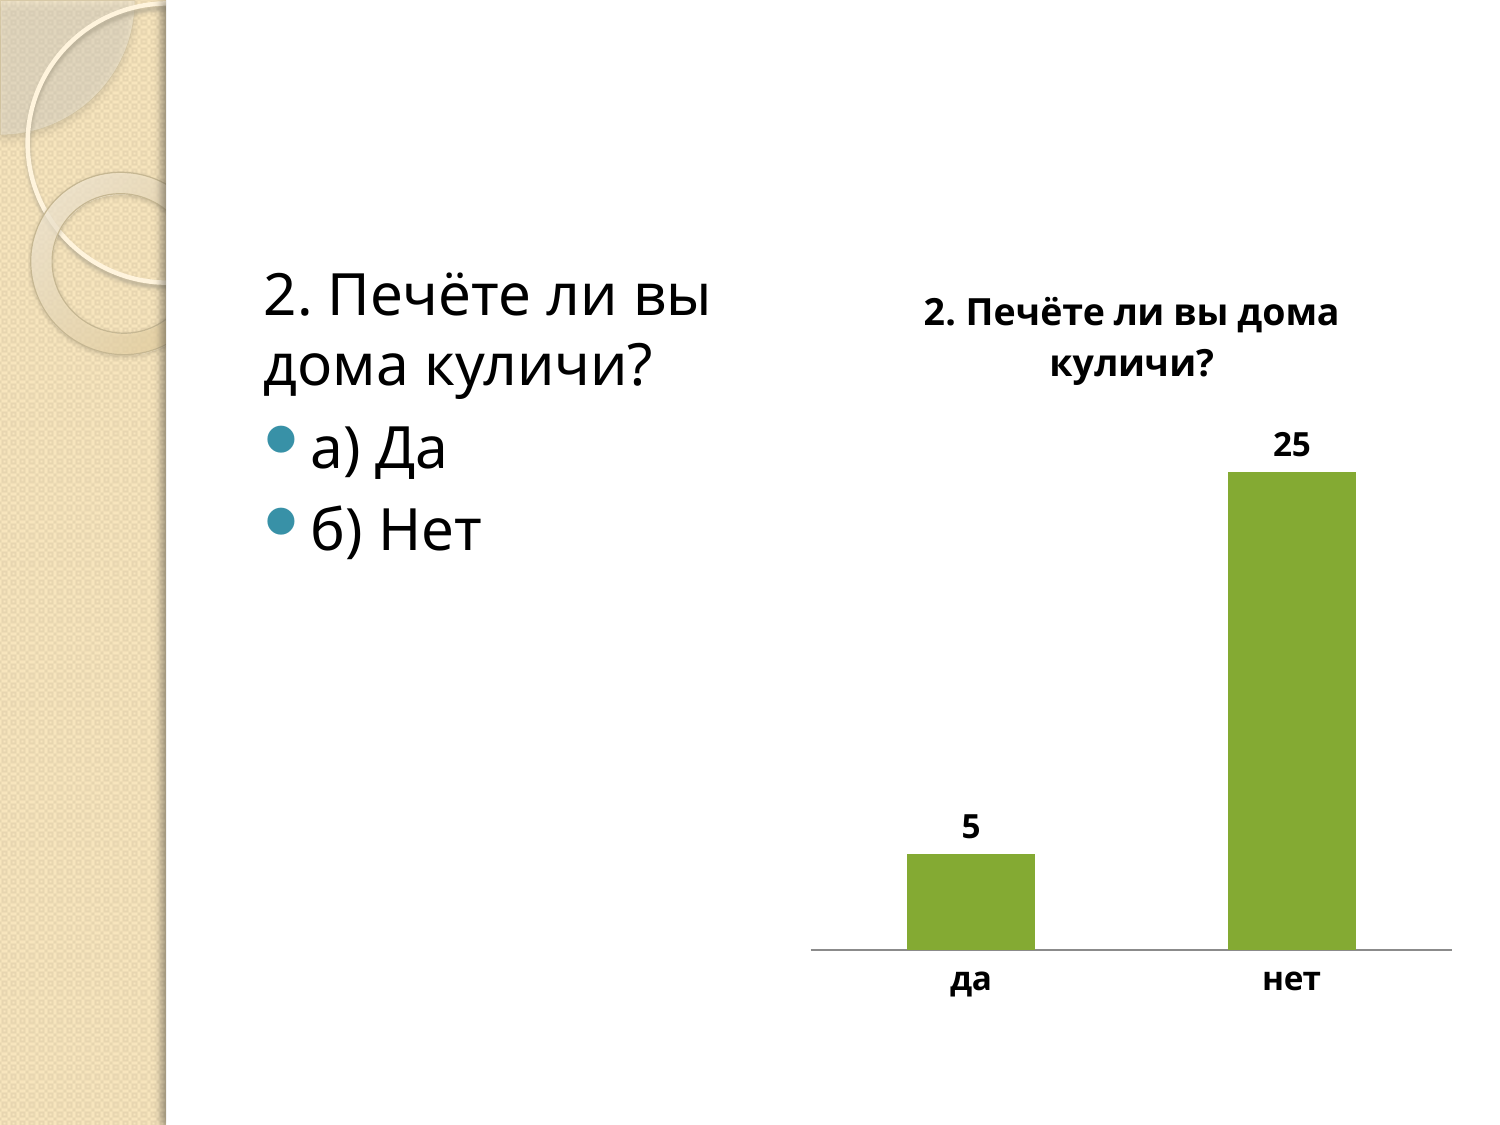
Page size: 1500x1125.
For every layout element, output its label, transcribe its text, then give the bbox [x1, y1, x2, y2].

list 2. Печёте ли вы дома куличи? а) Да б) Нет [235, 249, 793, 1015]
chart [796, 249, 1466, 1016]
